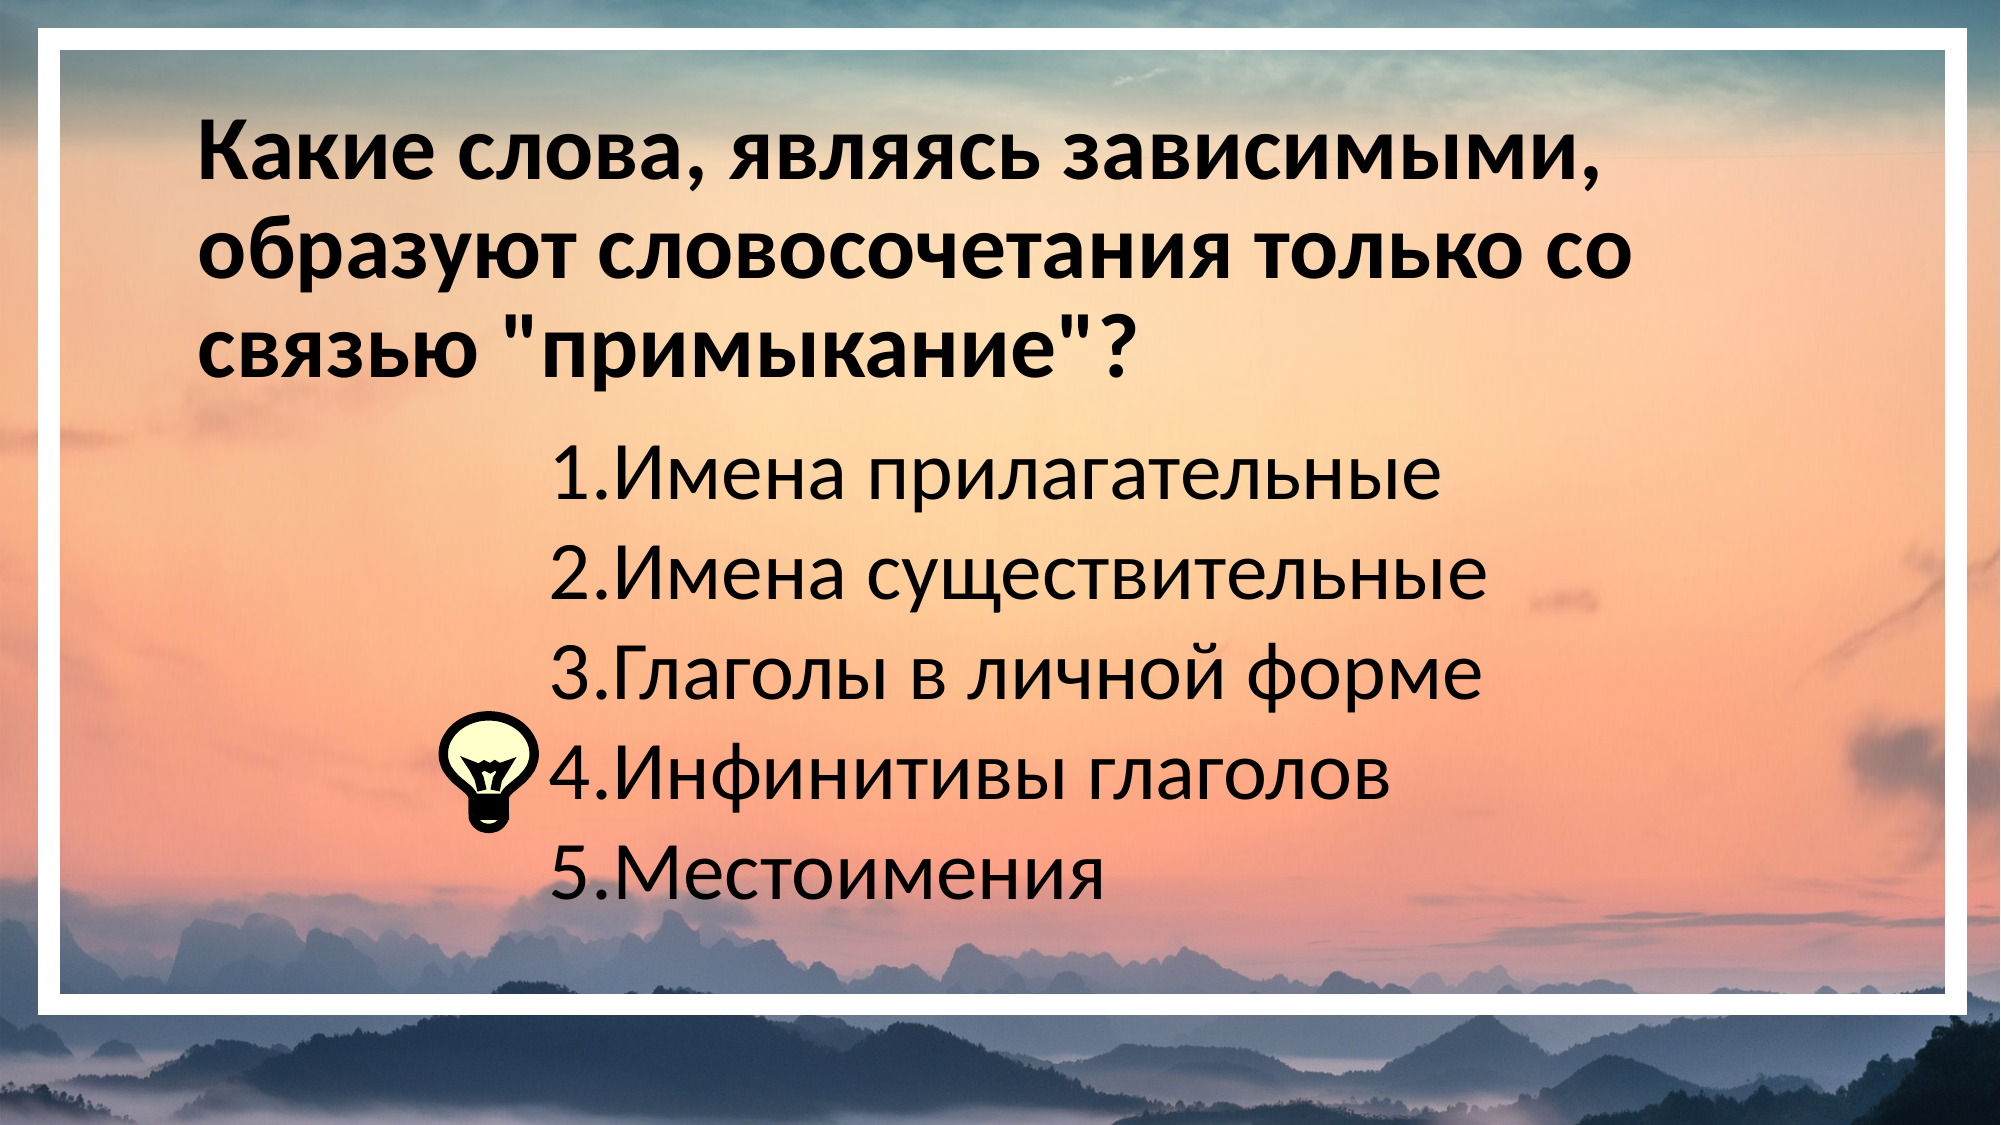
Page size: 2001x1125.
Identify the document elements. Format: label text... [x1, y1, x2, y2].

text_box 1.Имена прилагательные 2.Имена существительные 3.Глаголы в личной форме 4.Инфинитивы глаголов 5.Местоимения [534, 409, 1637, 969]
list Какие слова, являясь зависимыми, образуют словосочетания только со связью "примыкание"? [182, 92, 1908, 807]
text_box [443, 715, 535, 829]
picture [0, 0, 2000, 1125]
